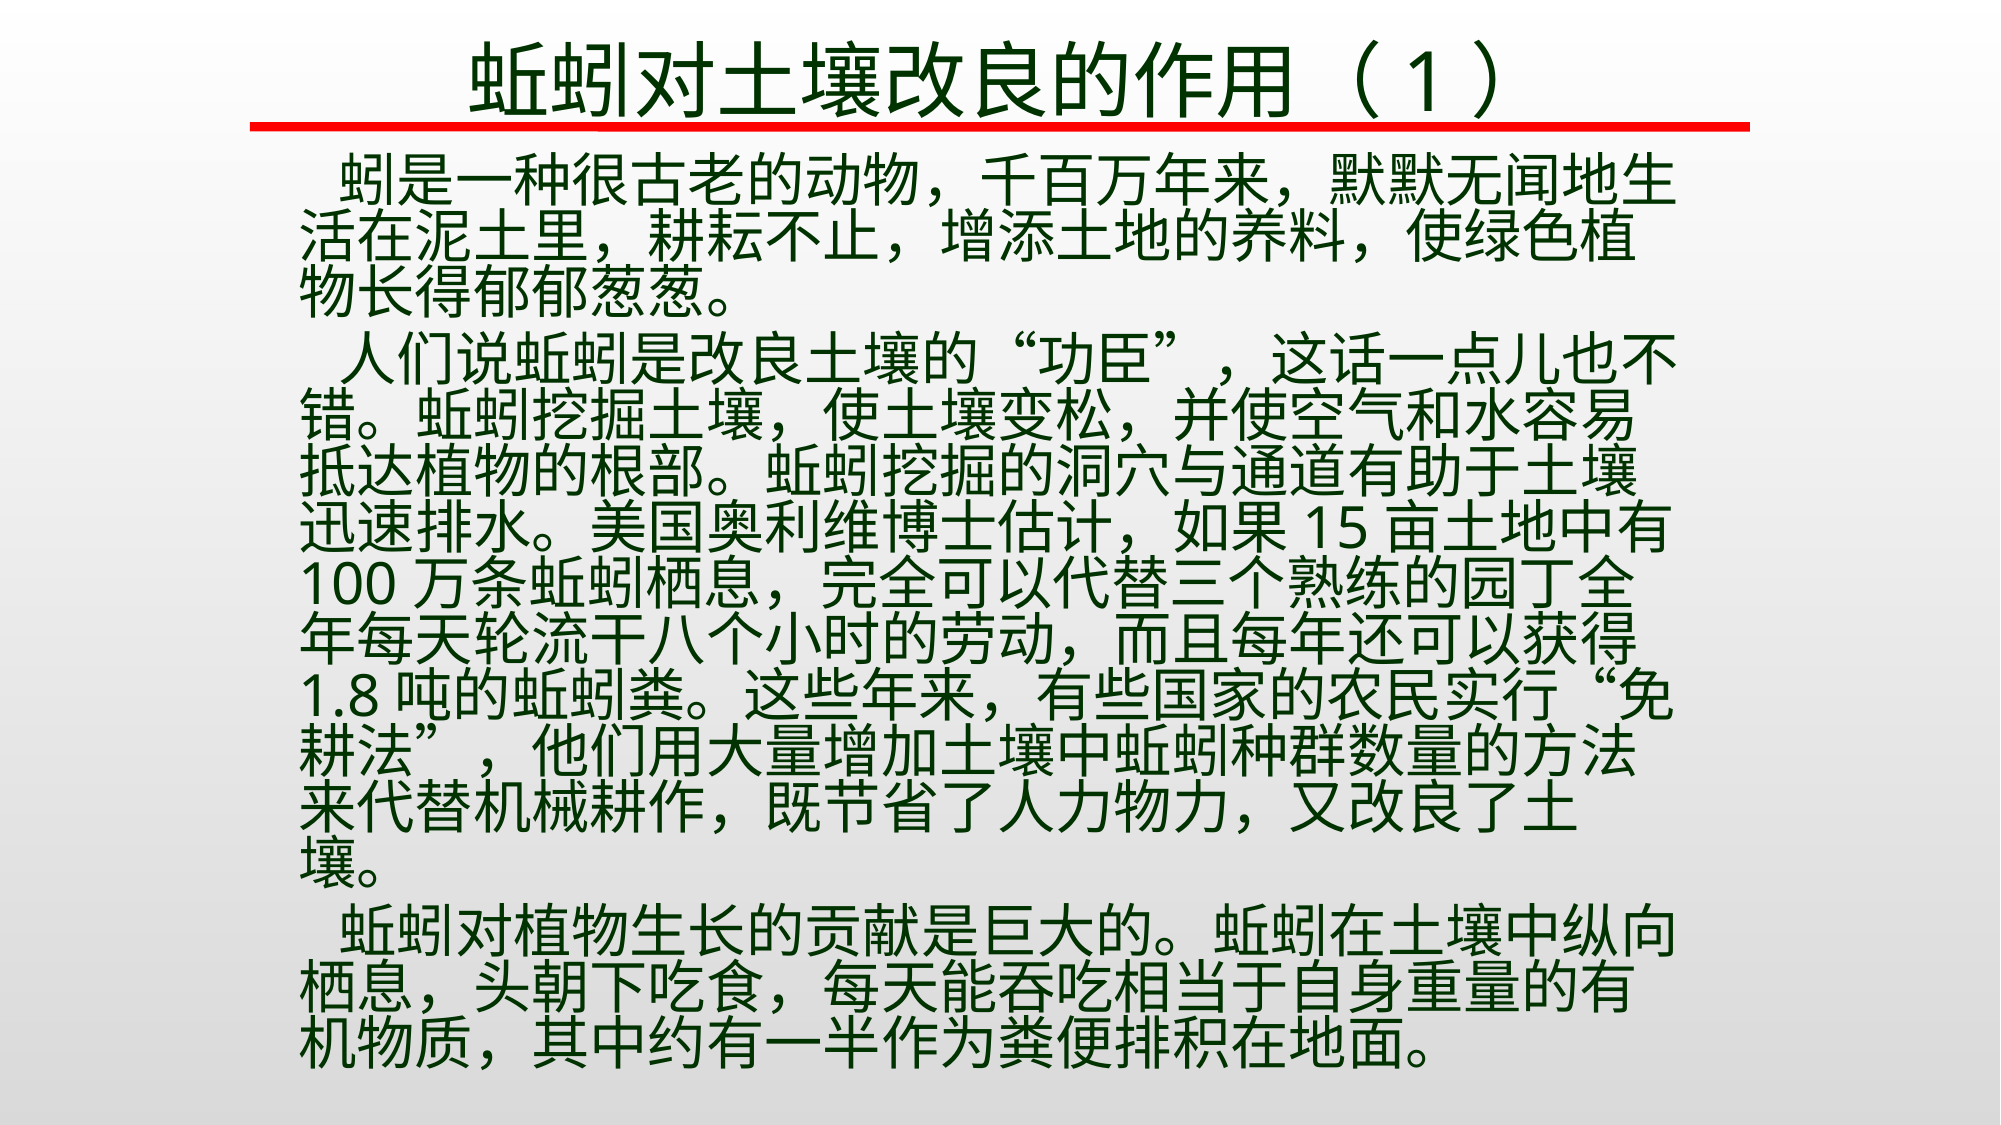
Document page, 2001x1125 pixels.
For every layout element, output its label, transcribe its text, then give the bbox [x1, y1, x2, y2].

text_box 蚓是一种很古老的动物，千百万年来，默默无闻地生活在泥土里，耕耘不止，增添土地的养料，使绿色植物长得郁郁葱葱。 人们说蚯蚓是改良土壤的“功臣”，这话一点儿也不错。蚯蚓挖掘土壤，使土壤变松，并使空气和水容易抵达植物的根部。蚯蚓挖掘的洞穴与通道有助于土壤迅速排水。美国奥利维博士估计，如果15亩土地中有100万条蚯蚓栖息，完全可以代替三个熟练的园丁全年每天轮流干八个小时的劳动，而且每年还可以获得1.8吨的蚯蚓粪。这些年来，有些国家的农民实行“免耕法”，他们用大量增加土壤中蚯蚓种群数量的方法来代替机械耕作，既节省了人力物力，又改良了土壤。 蚯蚓对植物生长的贡献是巨大的。蚯蚓在土壤中纵向栖息，头朝下吃食，每天能吞吃相当于自身重量的有机物质，其中约有一半作为粪便排积在地面。 [283, 148, 1697, 1083]
text_box 蚯蚓对土壤改良的作用（1） [346, 1, 1643, 114]
